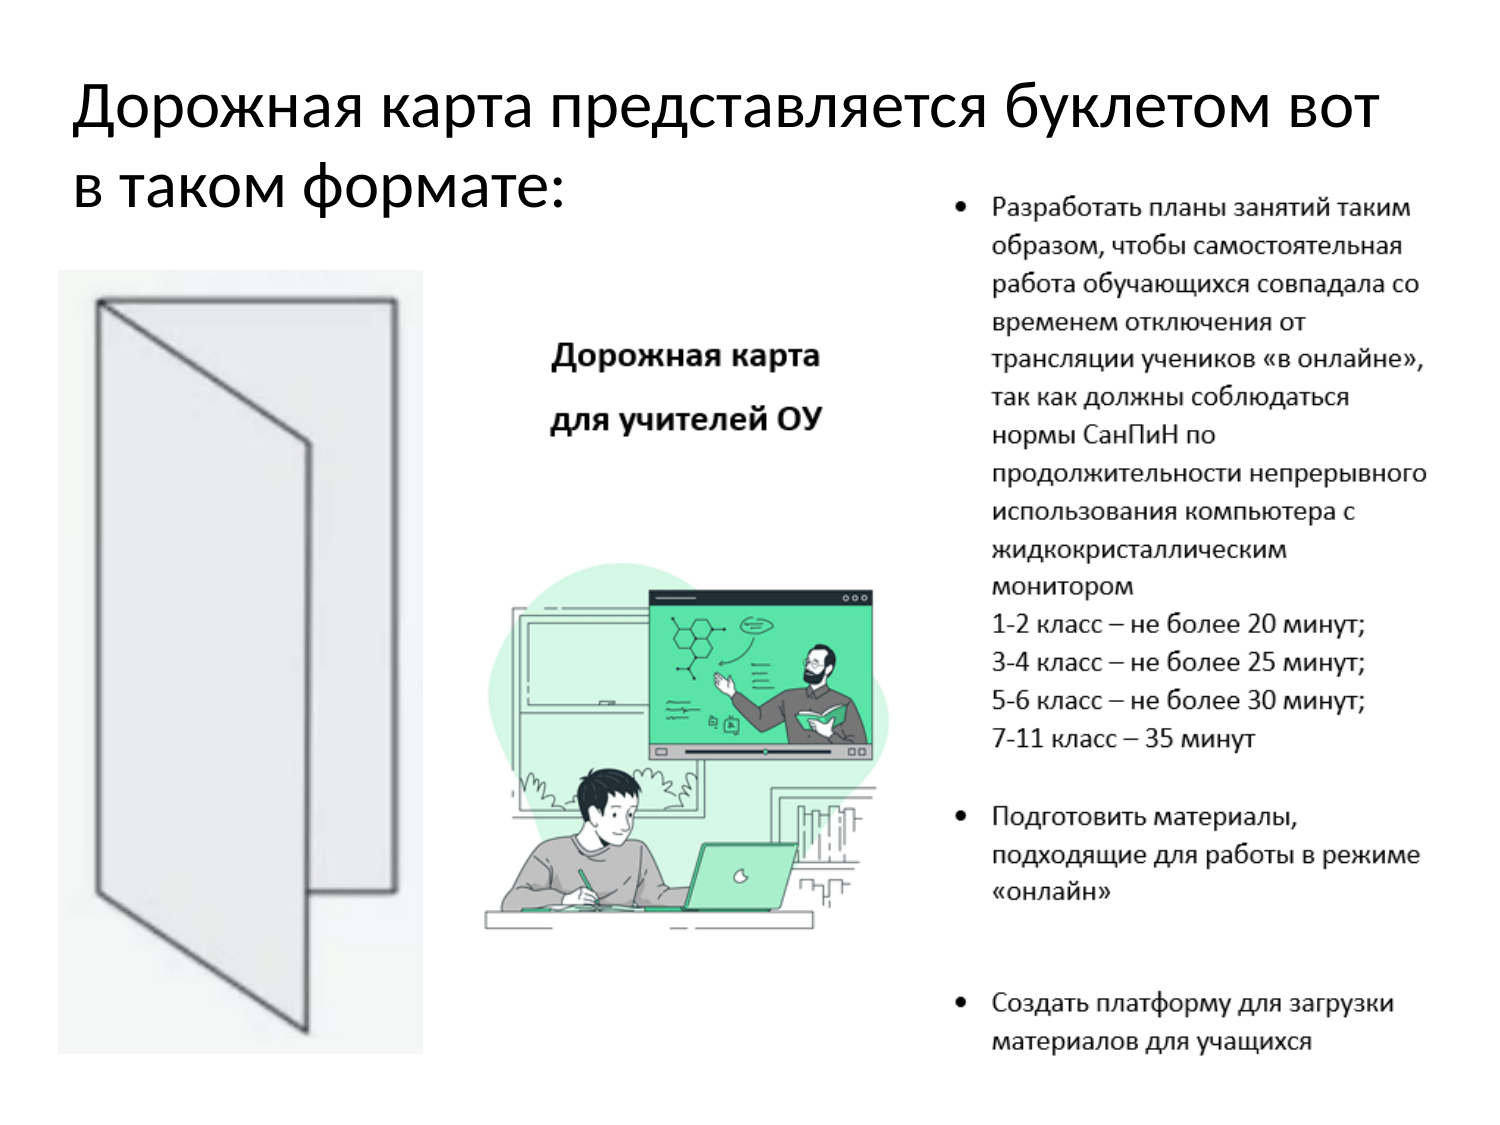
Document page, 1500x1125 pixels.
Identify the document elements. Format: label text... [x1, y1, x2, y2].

text_box Дорожная карта представляется буклетом вот в таком формате: [57, 53, 1437, 228]
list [58, 270, 423, 1054]
picture [944, 175, 1438, 1091]
picture [458, 282, 917, 1046]
